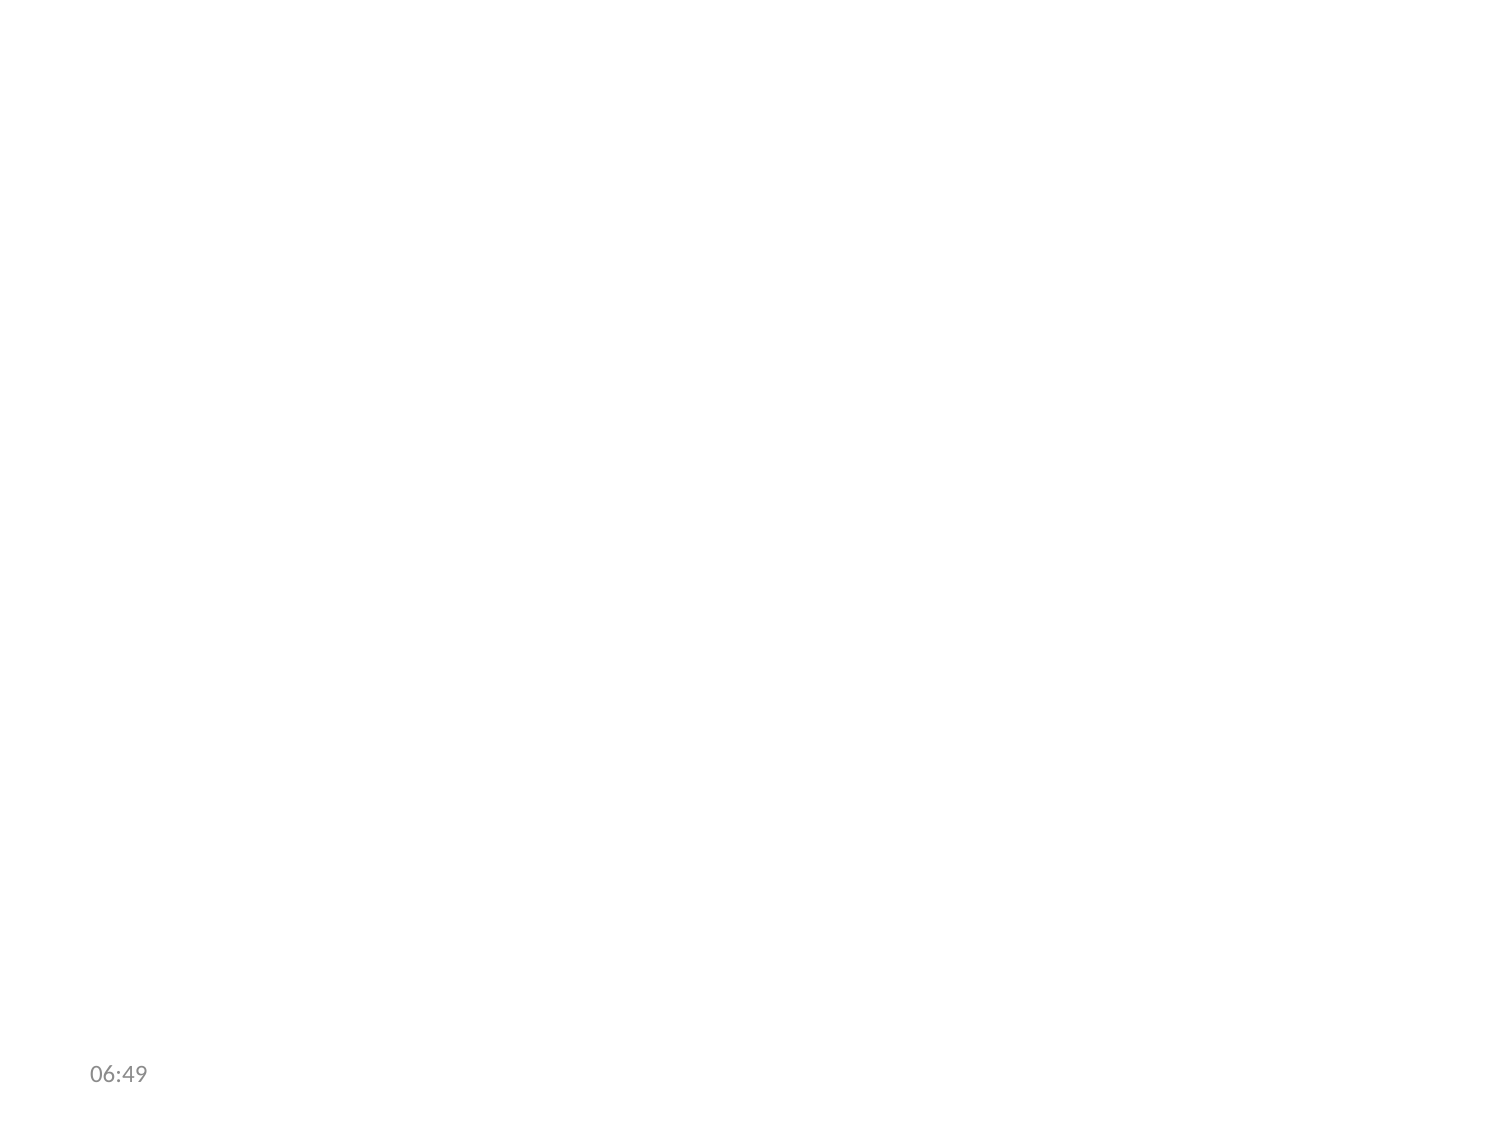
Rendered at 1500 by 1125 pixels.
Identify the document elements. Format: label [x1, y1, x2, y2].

slide_number [75, 1042, 425, 1103]
